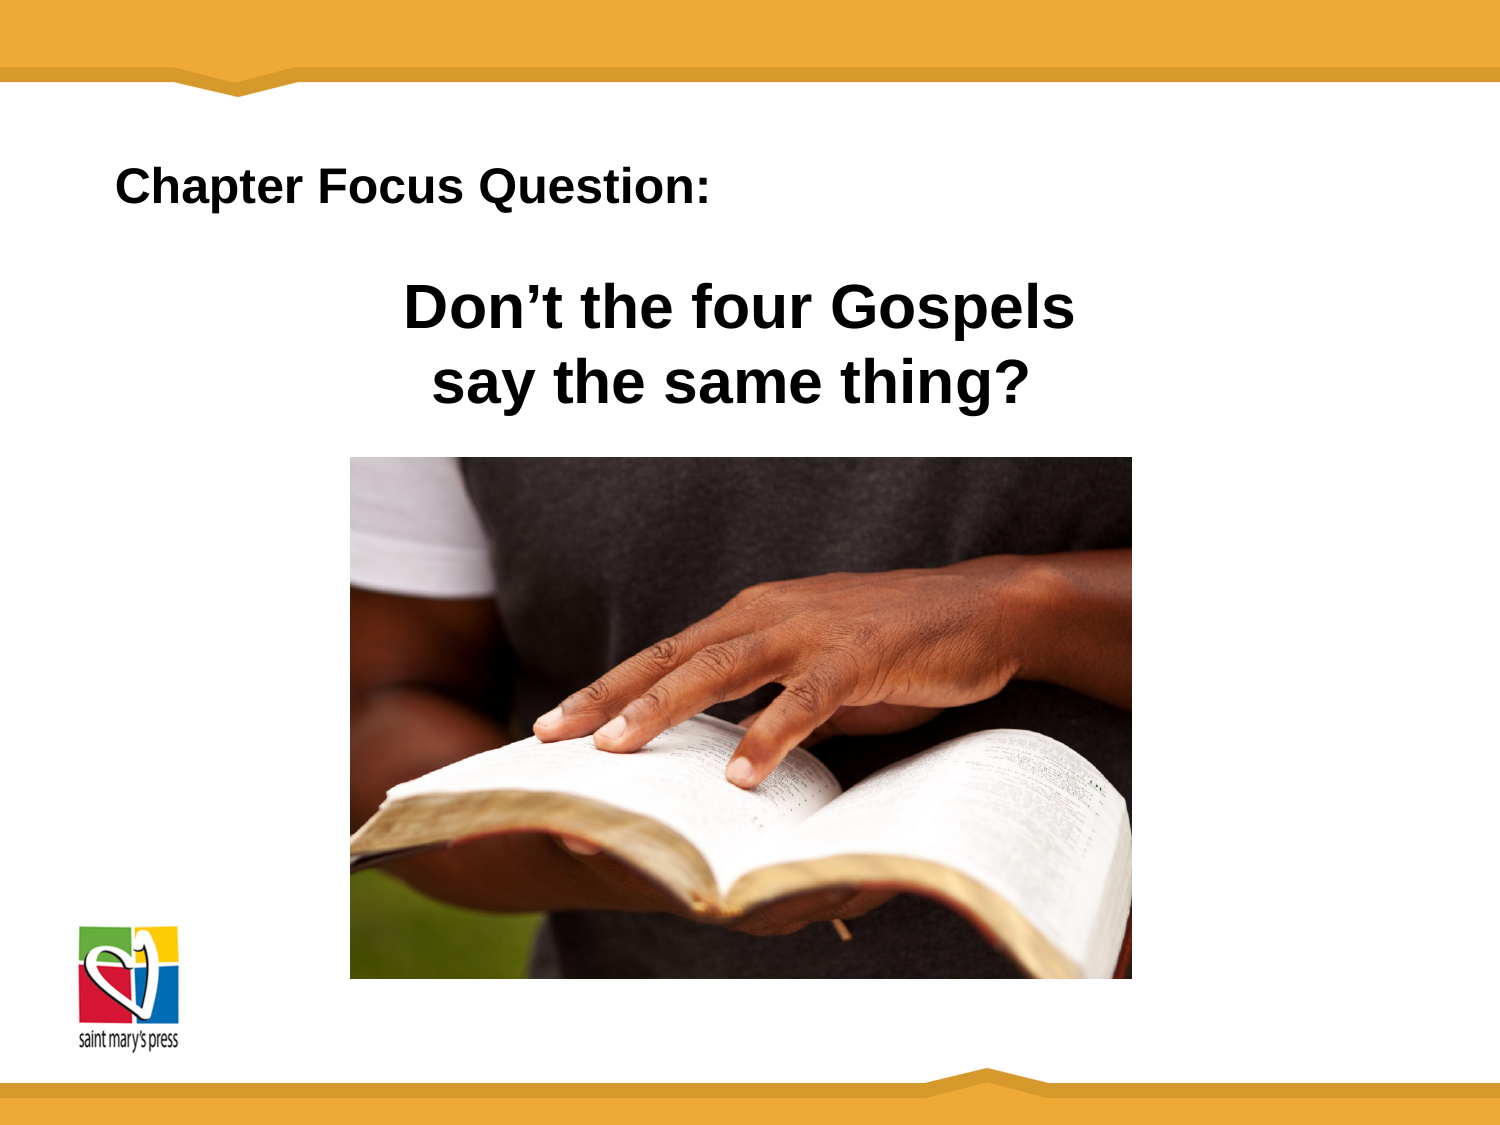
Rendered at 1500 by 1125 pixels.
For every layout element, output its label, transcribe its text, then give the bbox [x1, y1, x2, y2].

text_box Don’t the four Gospels say the same thing? [209, 259, 1272, 422]
text_box Chapter Focus Question: [99, 146, 1425, 259]
picture [0, 0, 1500, 1125]
